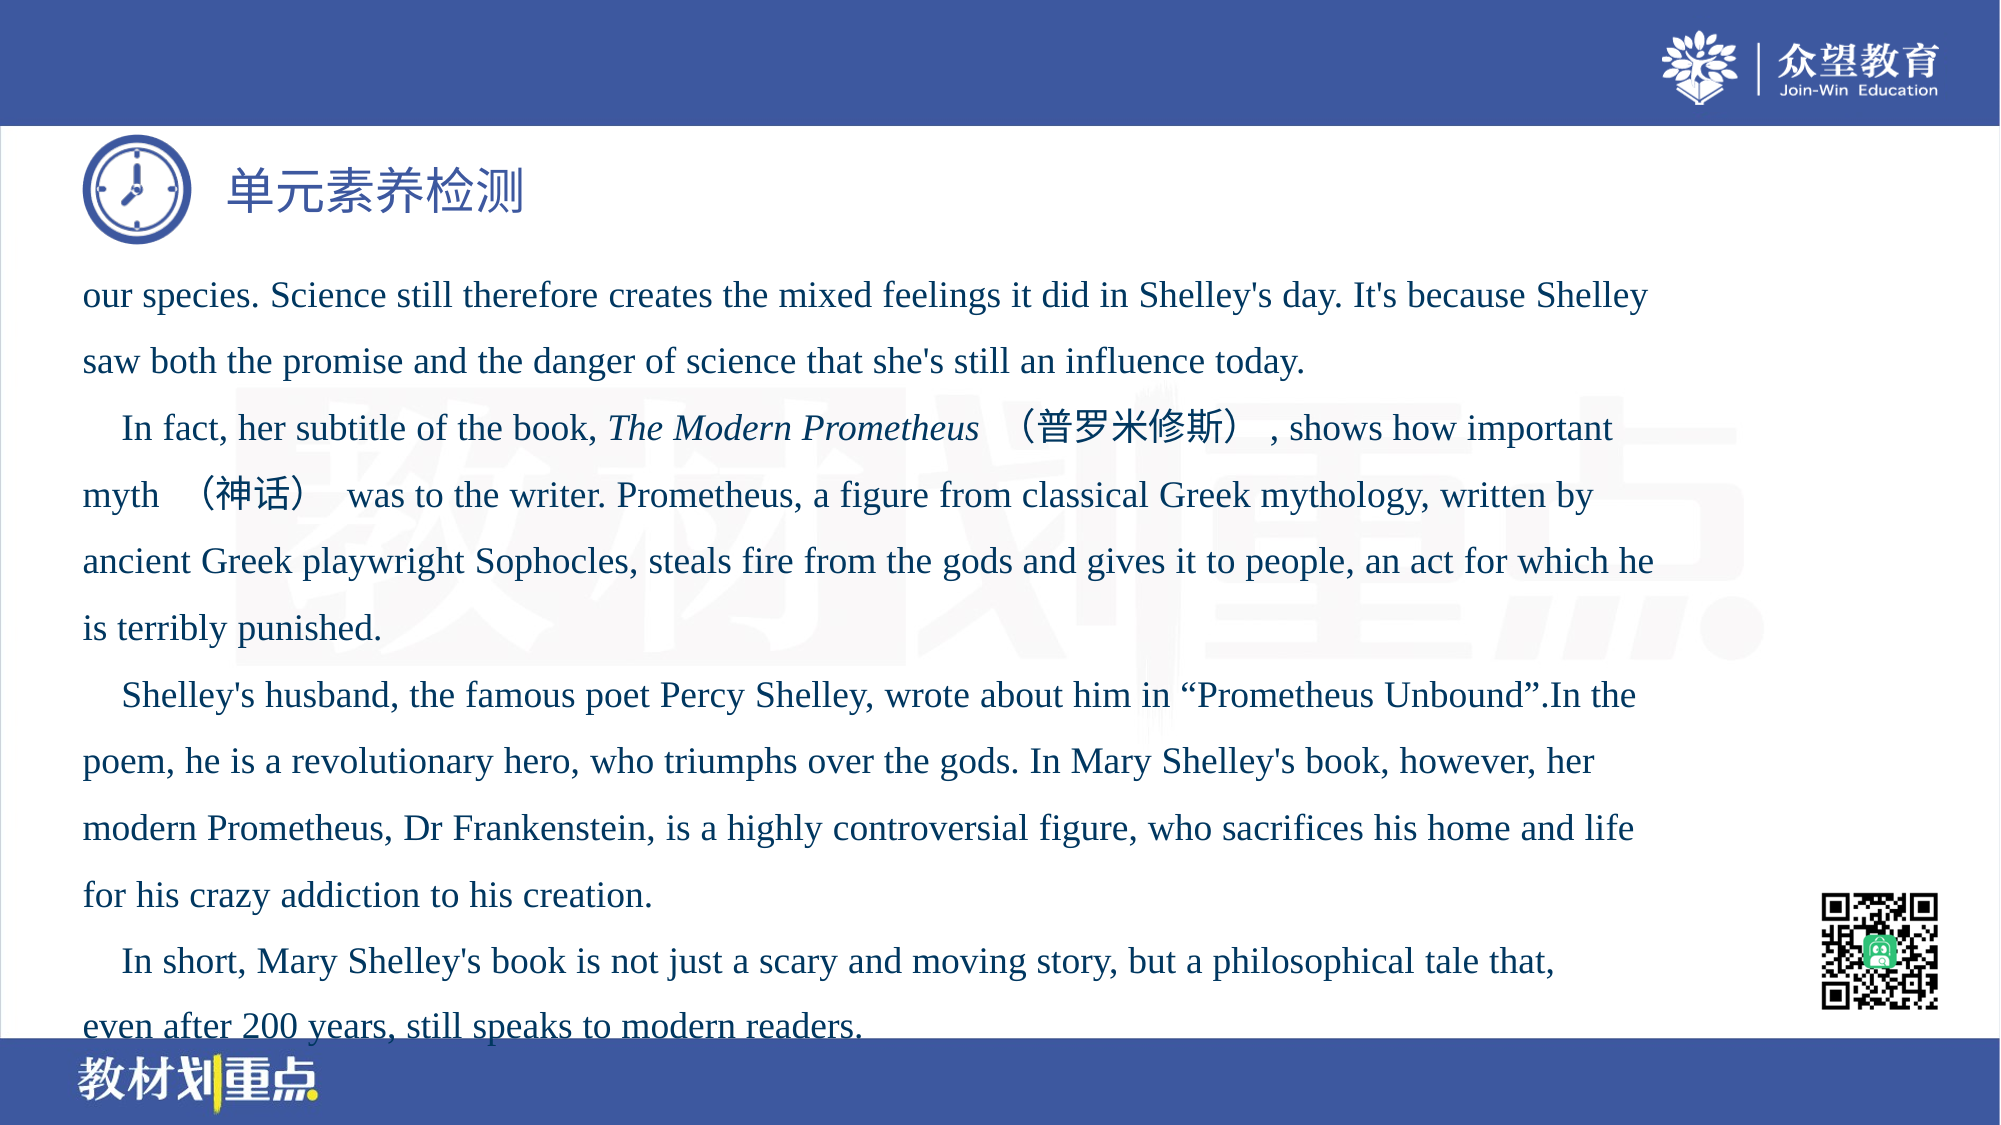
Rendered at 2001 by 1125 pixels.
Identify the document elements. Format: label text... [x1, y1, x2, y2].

picture [0, 0, 2000, 1125]
text_box our species. Science still therefore creates the mixed feelings it did in Shelley's day. It's because Shelley saw both the promise and the danger of science that she's still an influence today. In fact, her subtitle of the book, The Modern Prometheus （普罗米修斯）, shows how important myth （神话） was to the writer. Prometheus, a figure from classical Greek mythology, written by ancient Greek playwright Sophocles, steals fire from the gods and gives it to people, an act for which he is terribly punished. Shelley's husband, the famous poet Percy Shelley, wrote about him in “Prometheus Unbound”.In the poem, he is a revolutionary hero, who triumphs over the gods. In Mary Shelley's book, however, her modern Prometheus, Dr Frankenstein, is a highly controversial figure, who sacrifices his home and life for his crazy addiction to his creation. In short, Mary Shelley's book is not just a scary and moving story, but a philosophical tale that, even after 200 years, still speaks to modern readers. [82, 248, 1817, 1039]
